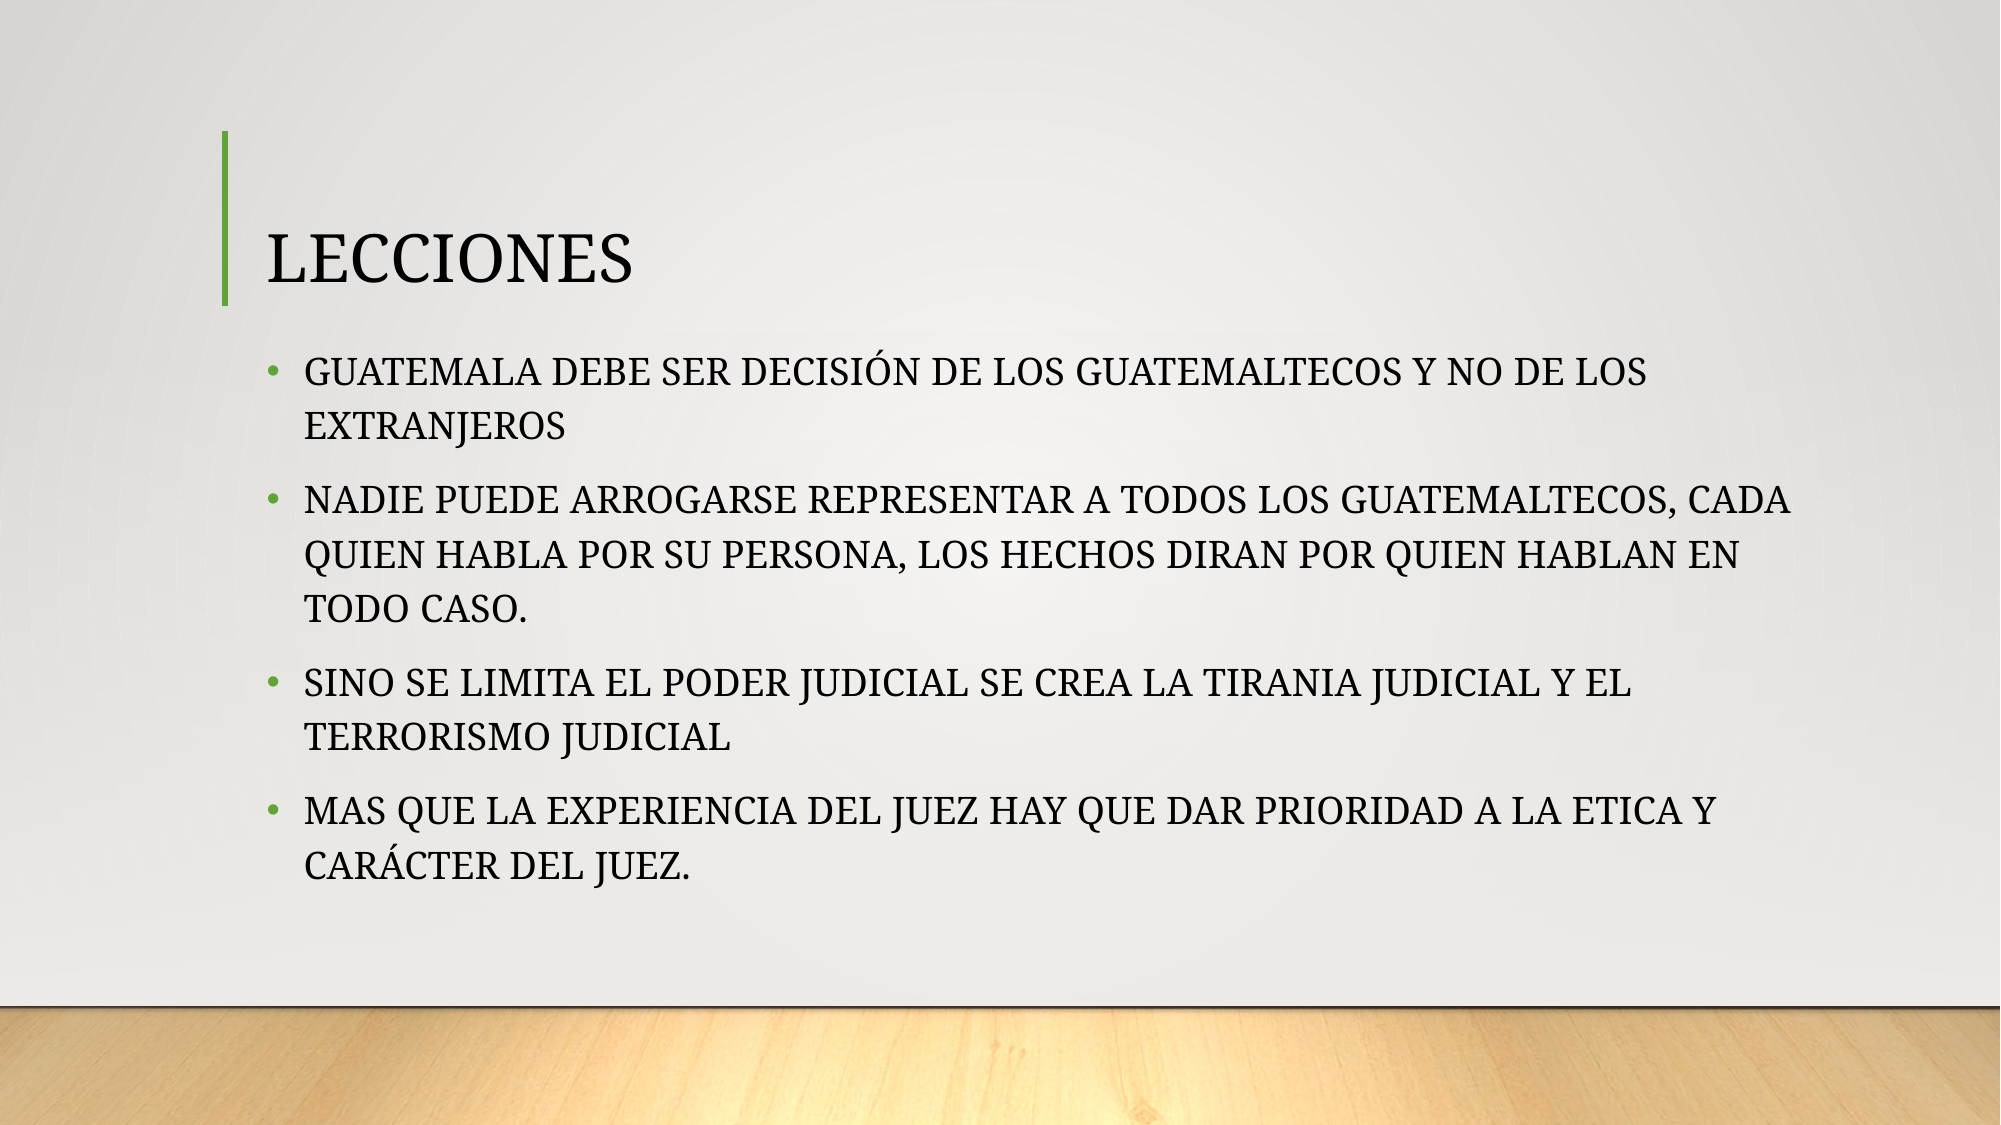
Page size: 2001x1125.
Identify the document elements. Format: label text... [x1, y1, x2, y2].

list GUATEMALA DEBE SER DECISIÓN DE LOS GUATEMALTECOS Y NO DE LOS EXTRANJEROS NADIE PUEDE ARROGARSE REPRESENTAR A TODOS LOS GUATEMALTECOS, CADA QUIEN HABLA POR SU PERSONA, LOS HECHOS DIRAN POR QUIEN HABLAN EN TODO CASO. SINO SE LIMITA EL PODER JUDICIAL SE CREA LA TIRANIA JUDICIAL Y EL TERRORISMO JUDICIAL MAS QUE LA EXPERIENCIA DEL JUEZ HAY QUE DAR PRIORIDAD A LA ETICA Y CARÁCTER DEL JUEZ. [251, 330, 1814, 897]
title LECCIONES [251, 131, 1814, 305]
picture [0, 1006, 2000, 1125]
